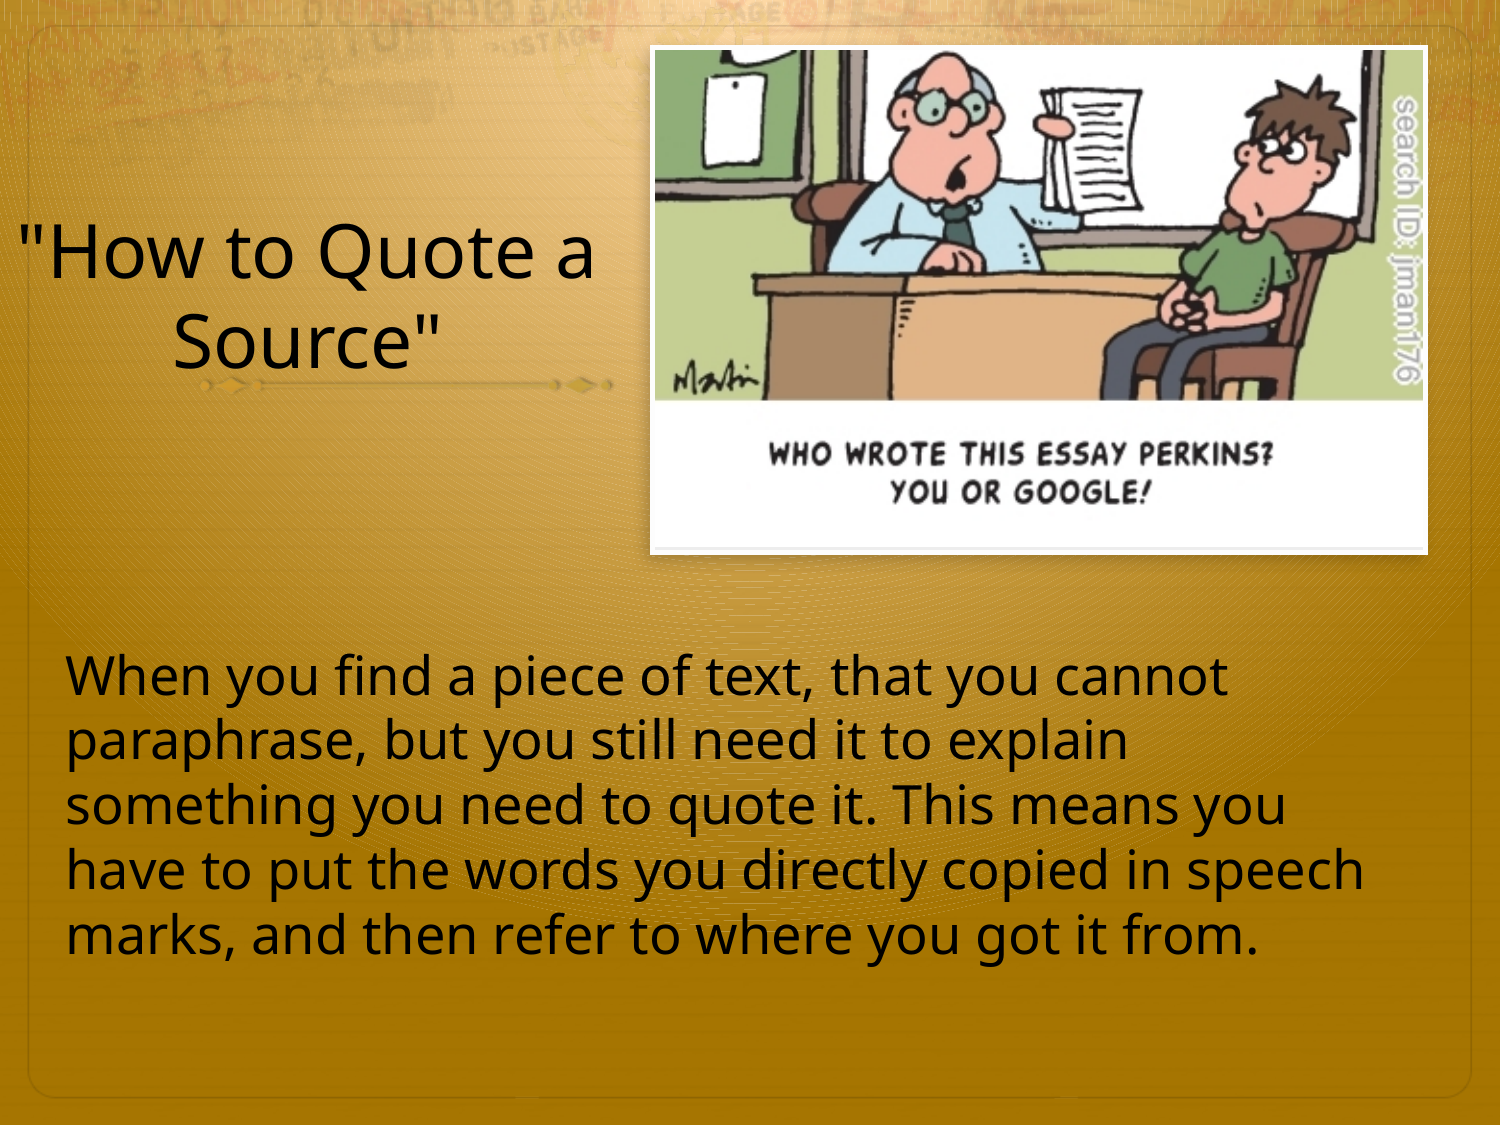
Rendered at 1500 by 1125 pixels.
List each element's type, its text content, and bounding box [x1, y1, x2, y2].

title "How to Quote a Source" [0, 200, 615, 392]
picture [0, 0, 1500, 1125]
list When you find a piece of text, that you cannot paraphrase, but you still need it to explain something you need to quote it. This means you have to put the words you directly copied in speech marks, and then refer to where you got it from. [50, 633, 1400, 1024]
